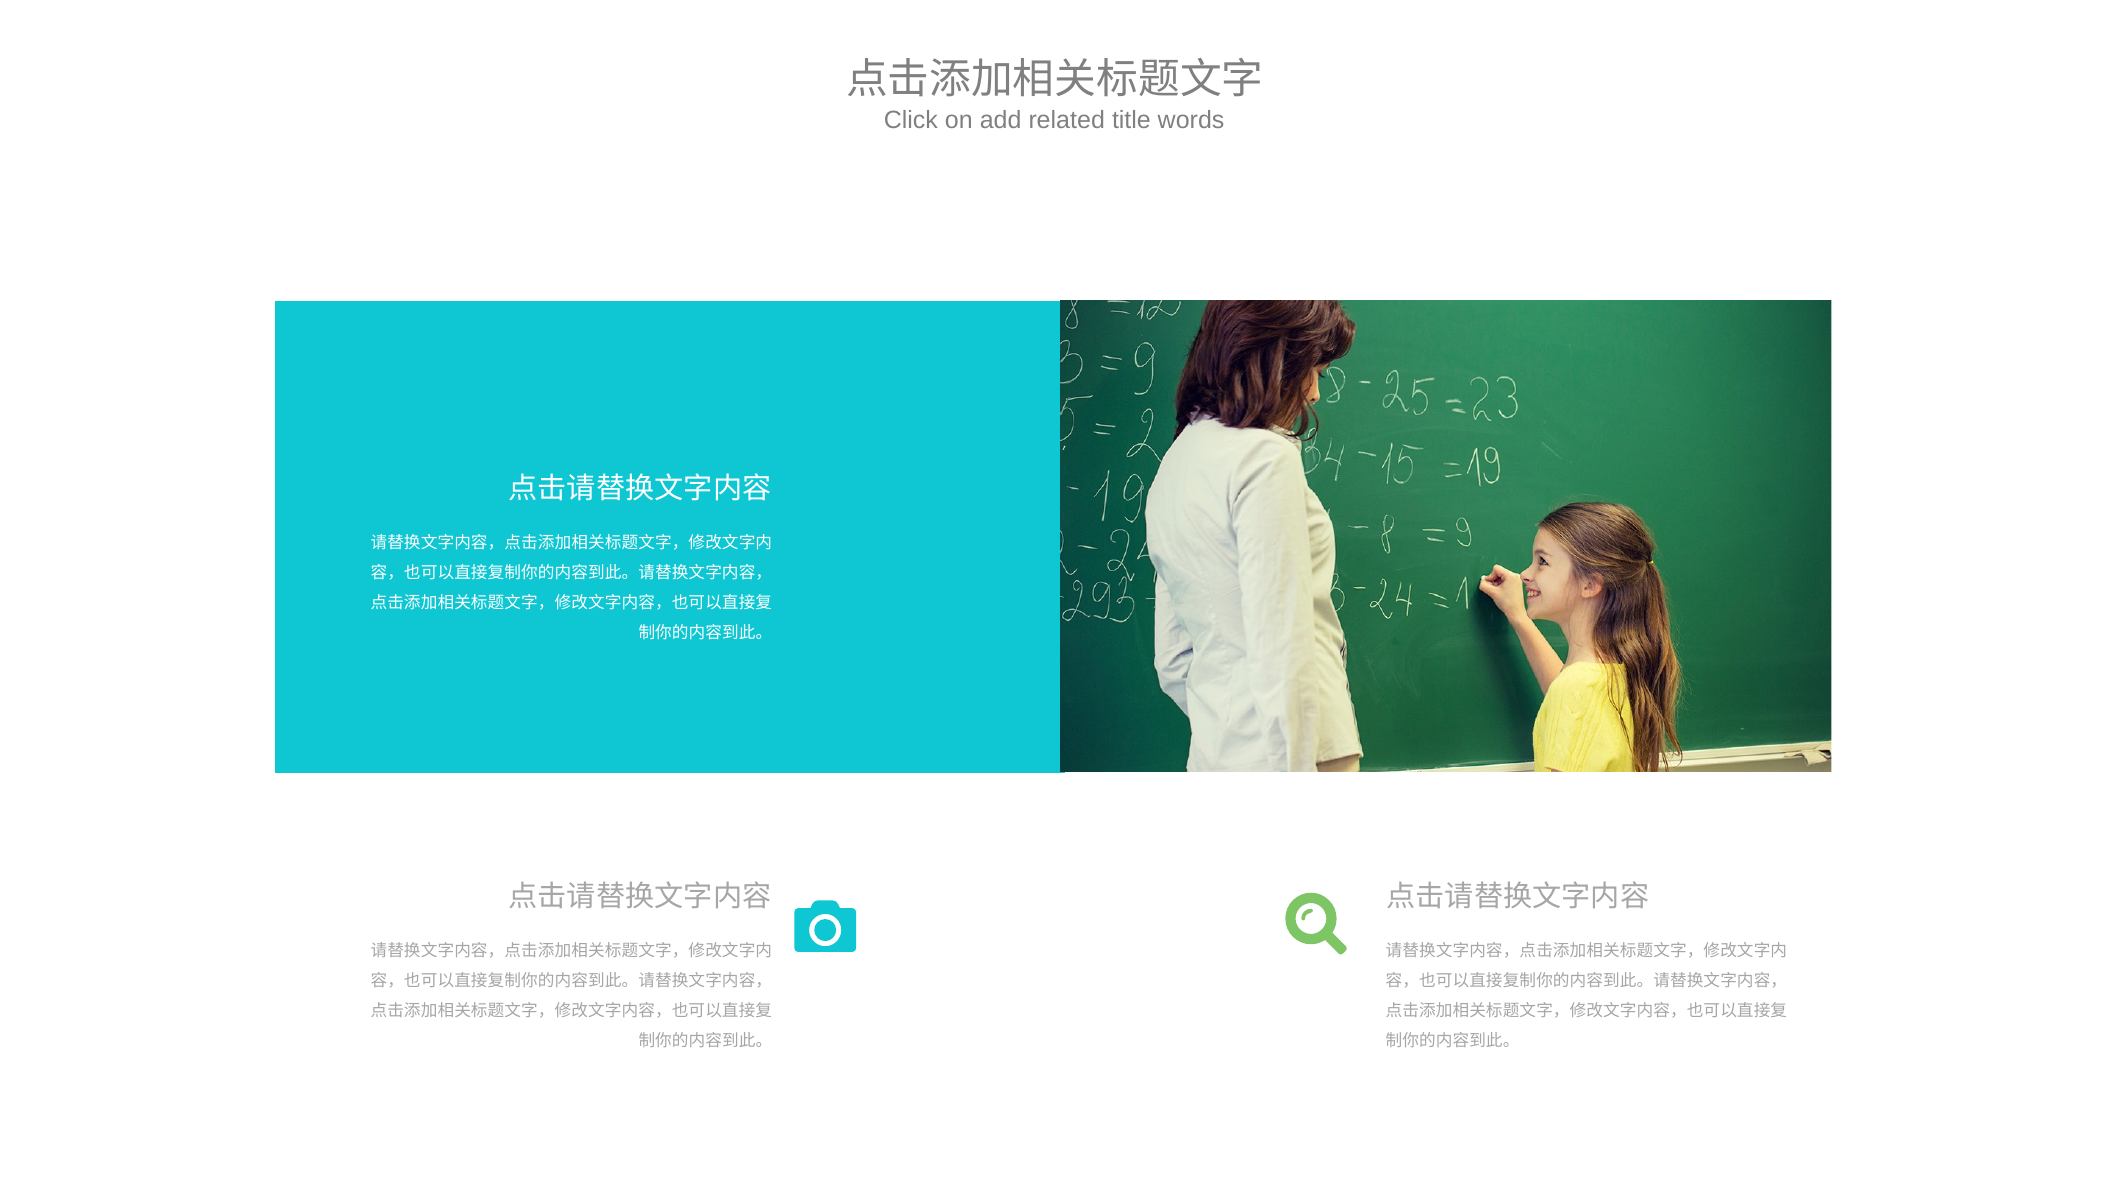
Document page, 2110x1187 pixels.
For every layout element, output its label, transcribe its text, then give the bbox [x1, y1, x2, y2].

text_box [1060, 300, 1832, 772]
text_box [794, 900, 857, 952]
text_box 点击请替换文字内容 [491, 869, 788, 921]
text_box 请替换文字内容，点击添加相关标题文字，修改文字内容，也可以直接复制你的内容到此。请替换文字内容，点击添加相关标题文字，修改文字内容，也可以直接复制你的内容到此。 [1369, 921, 1814, 1058]
text_box 点击请替换文字内容 [491, 461, 788, 513]
text_box [274, 300, 1065, 773]
text_box 请替换文字内容，点击添加相关标题文字，修改文字内容，也可以直接复制你的内容到此。请替换文字内容，点击添加相关标题文字，修改文字内容，也可以直接复制你的内容到此。 [344, 514, 789, 651]
text_box 点击请替换文字内容 [1370, 869, 1667, 921]
text_box Click on add related title words [864, 95, 1246, 158]
text_box 请替换文字内容，点击添加相关标题文字，修改文字内容，也可以直接复制你的内容到此。请替换文字内容，点击添加相关标题文字，修改文字内容，也可以直接复制你的内容到此。 [344, 921, 789, 1058]
text_box [1285, 892, 1347, 955]
text_box 点击添加相关标题文字 [803, 44, 1307, 107]
